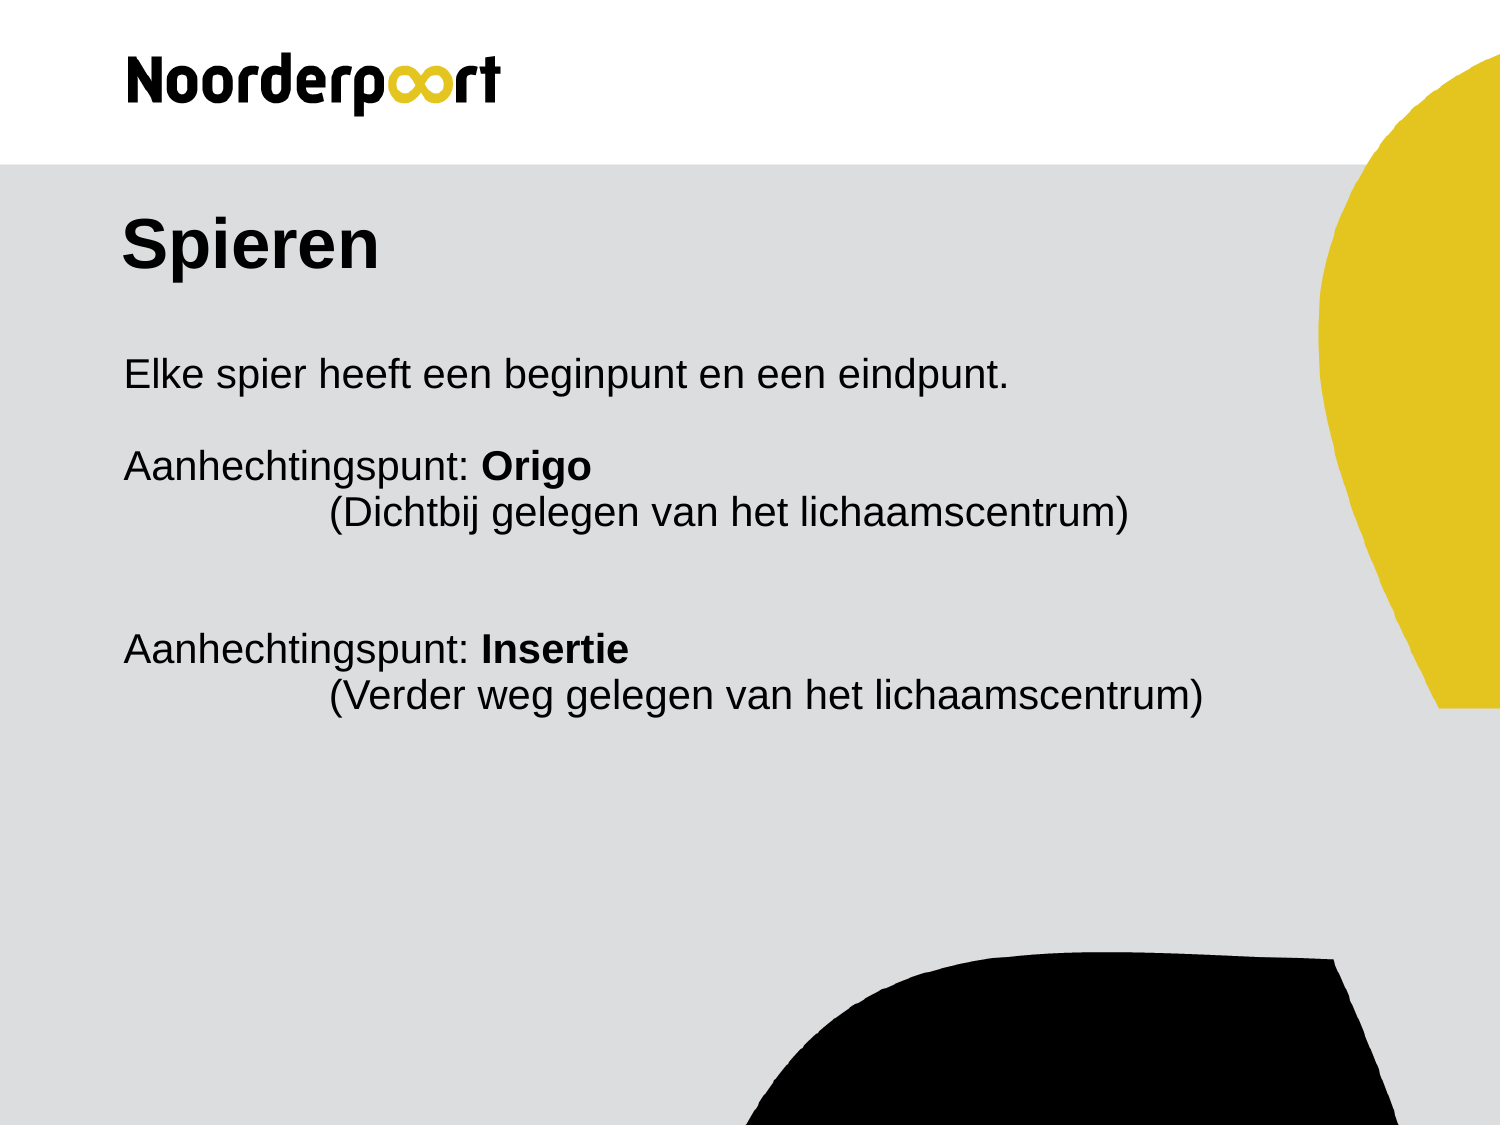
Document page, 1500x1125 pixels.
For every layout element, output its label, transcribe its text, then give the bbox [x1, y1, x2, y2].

picture [0, 0, 1500, 1125]
list Elke spier heeft een beginpunt en een eindpunt. Aanhechtingspunt: Origo (Dichtbij gelegen van het lichaamscentrum) Aanhechtingspunt: Insertie (Verder weg gelegen van het lichaamscentrum) [108, 343, 1292, 927]
title Spieren [106, 187, 1290, 294]
